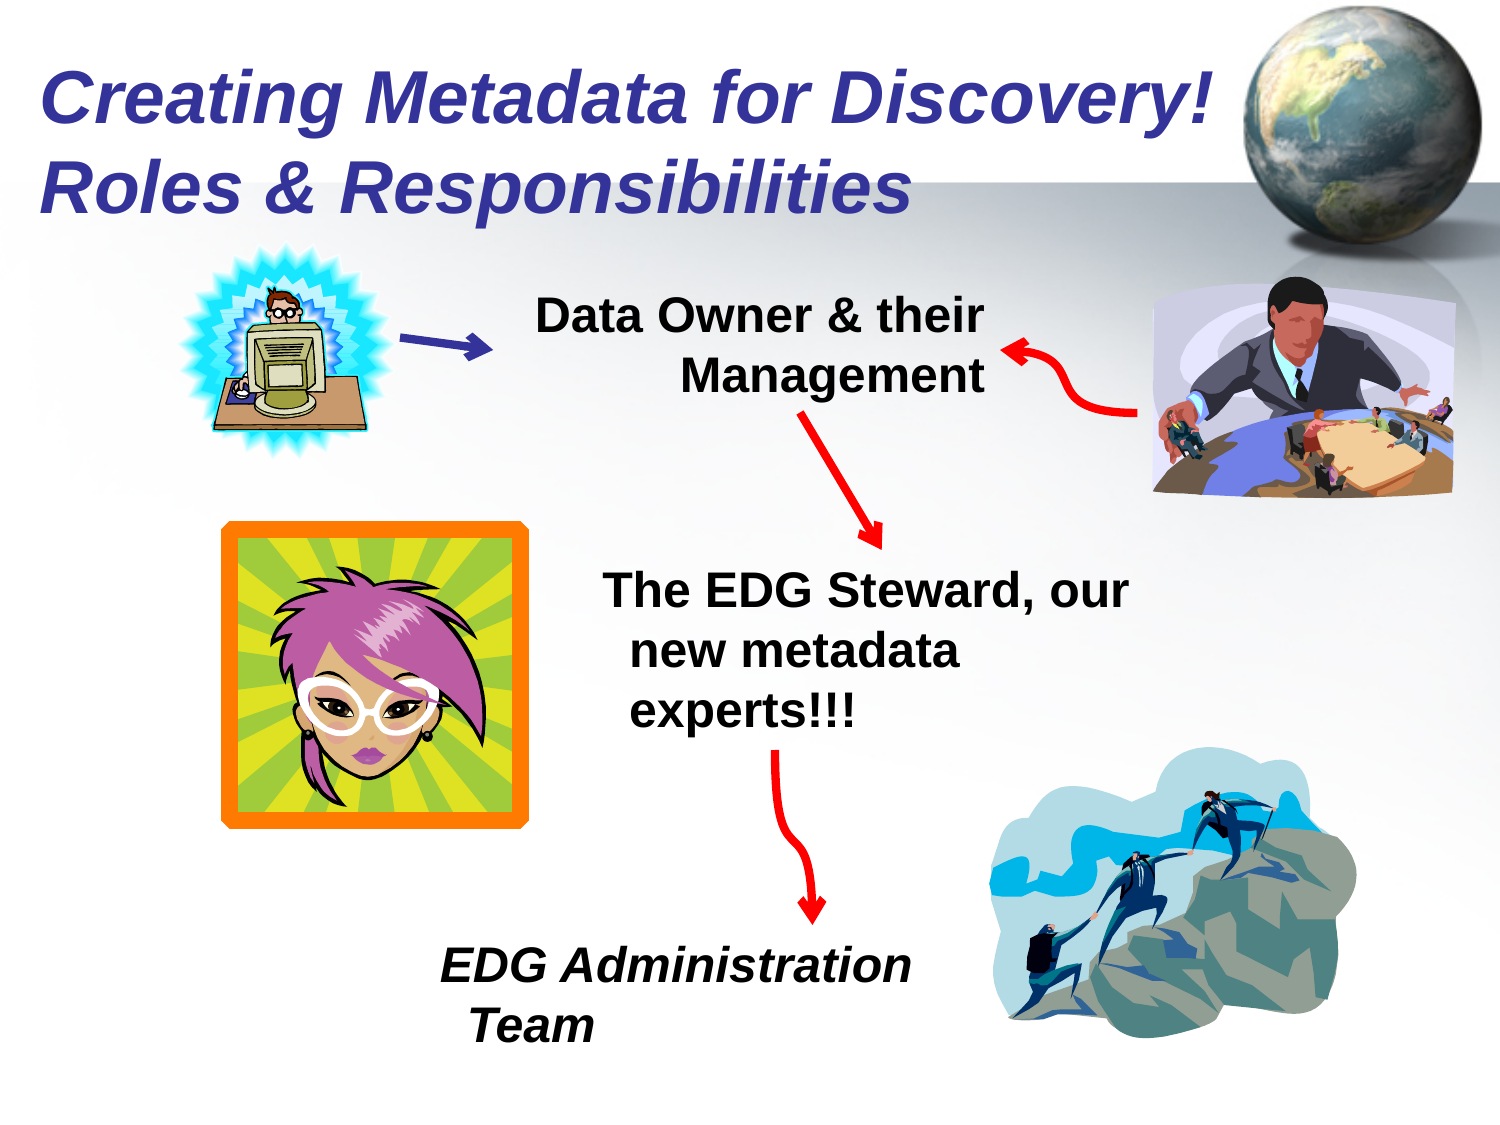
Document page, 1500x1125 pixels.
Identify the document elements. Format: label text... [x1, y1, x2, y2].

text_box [799, 412, 882, 551]
text_box Data Owner & their Management [500, 274, 1000, 438]
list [237, 537, 513, 813]
text_box The EDG Steward, our new metadata experts!!! [587, 549, 1176, 750]
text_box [399, 337, 494, 351]
picture [0, 0, 1500, 1125]
title Creating Metadata for Discovery! Roles & Responsibilities [24, 44, 1476, 233]
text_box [999, 349, 1138, 414]
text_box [705, 818, 882, 857]
text_box EDG Administration Team [425, 924, 953, 1063]
